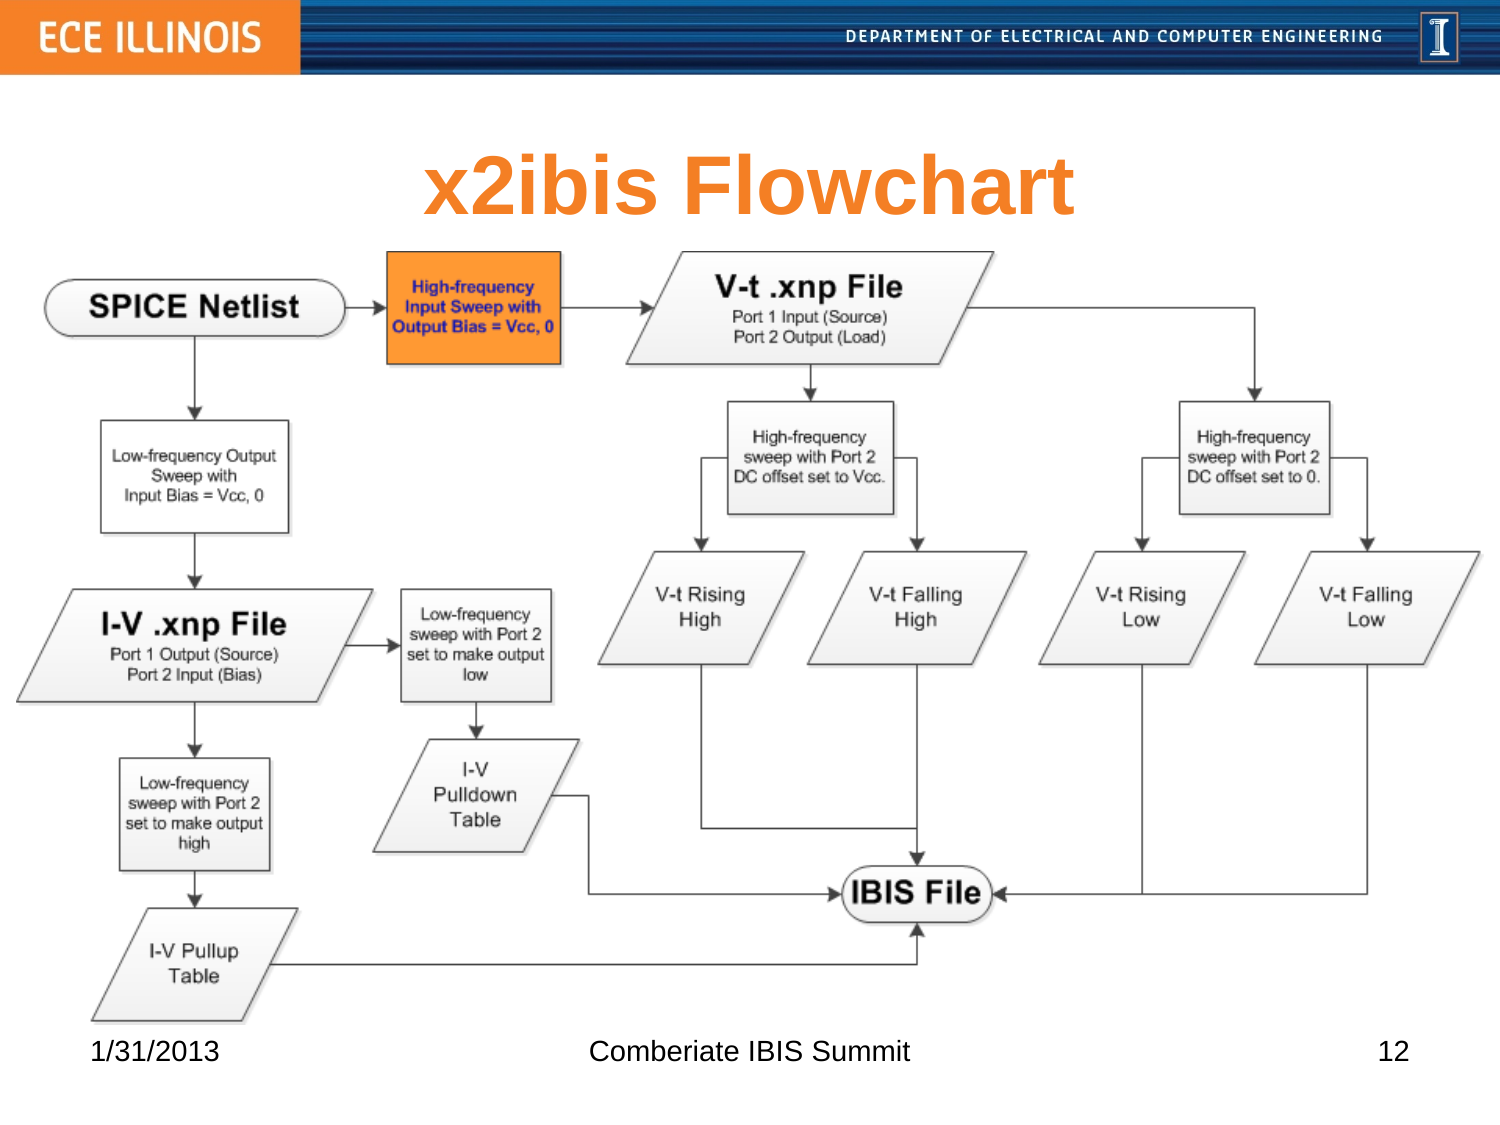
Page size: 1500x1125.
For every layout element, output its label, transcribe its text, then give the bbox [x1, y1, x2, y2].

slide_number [74, 1035, 426, 1103]
slide_number 12 [1074, 1035, 1426, 1103]
footer Comberiate IBIS Summit [512, 1035, 988, 1103]
title x2ibis Flowchart [75, 87, 1425, 249]
picture [0, 0, 1500, 1125]
